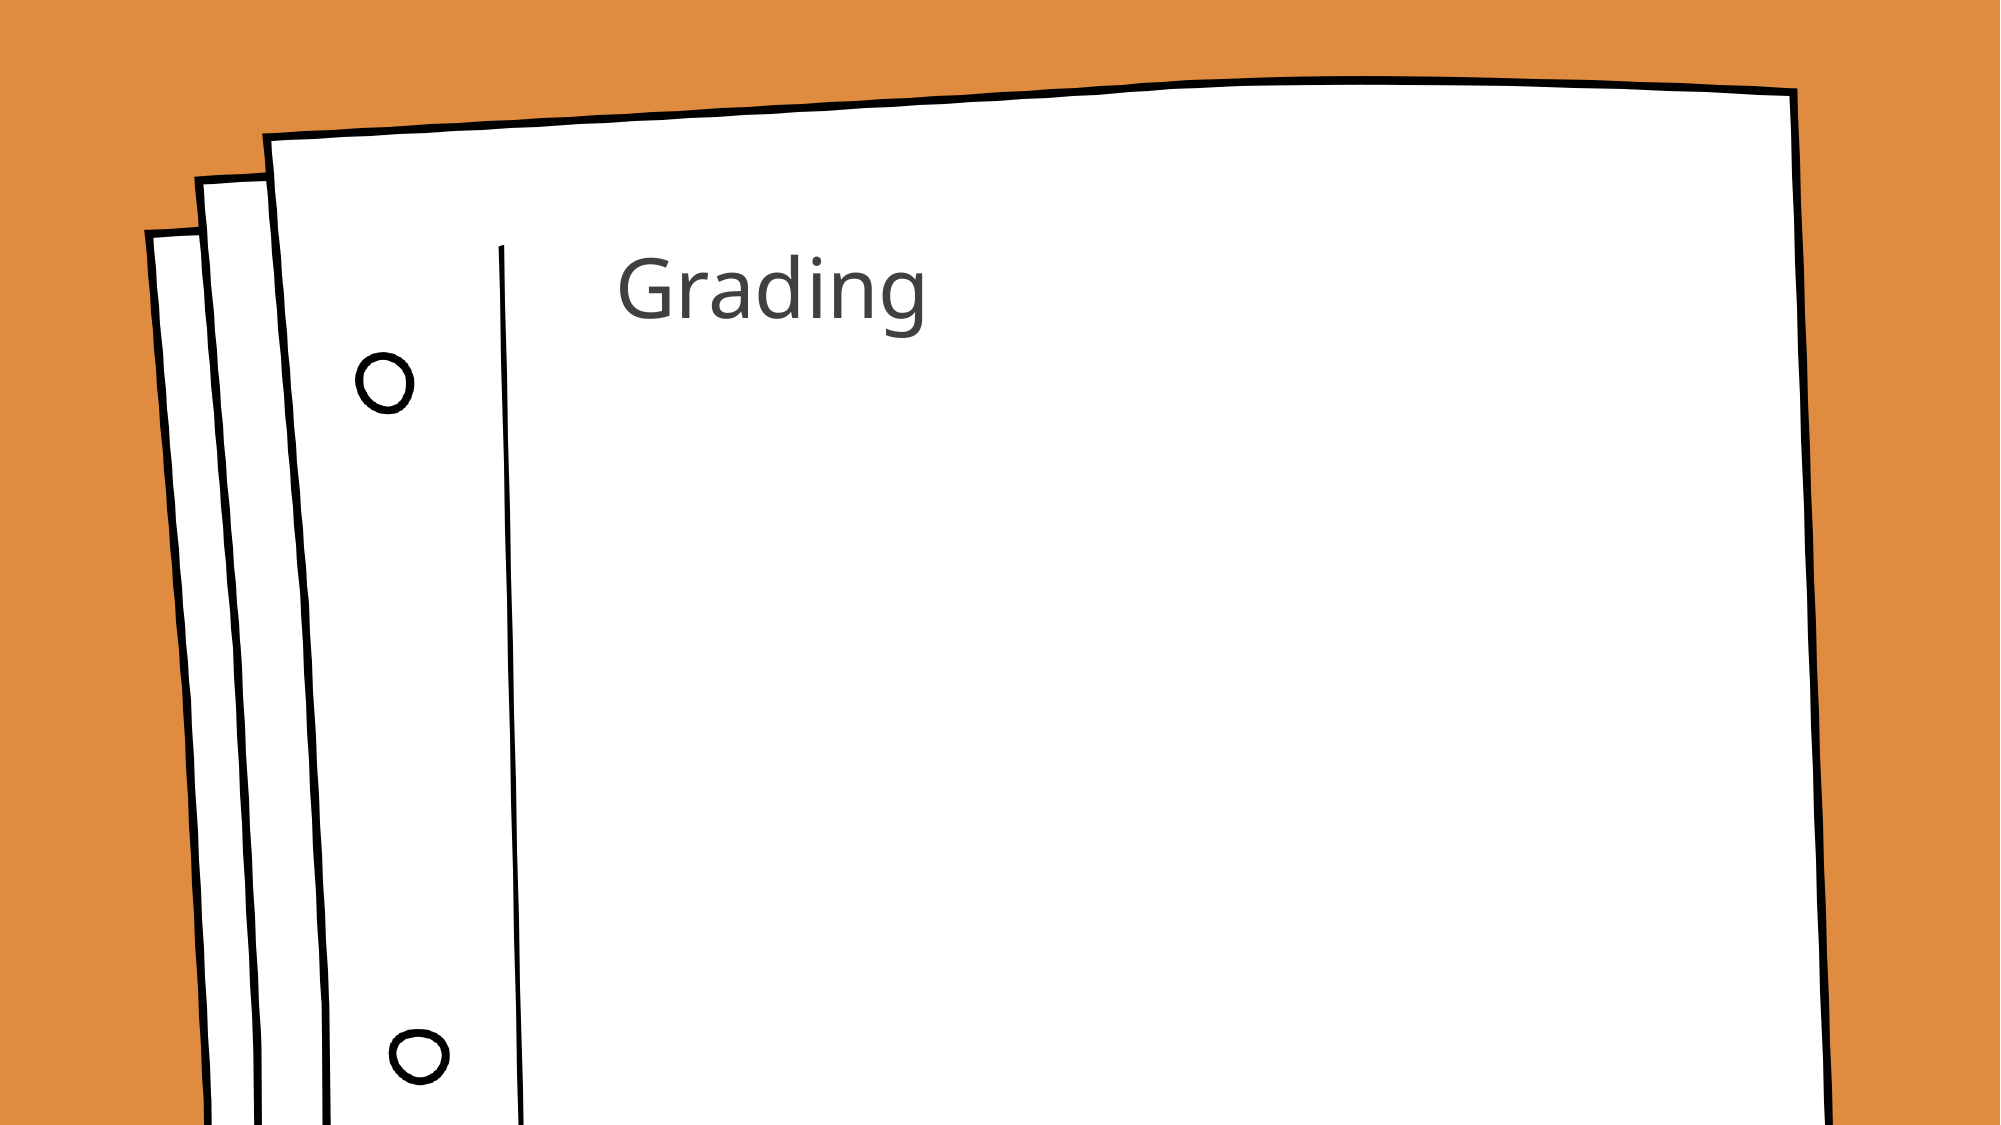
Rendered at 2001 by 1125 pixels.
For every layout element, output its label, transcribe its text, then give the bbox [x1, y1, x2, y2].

title Grading [600, 239, 1725, 353]
picture [144, 76, 1855, 1125]
